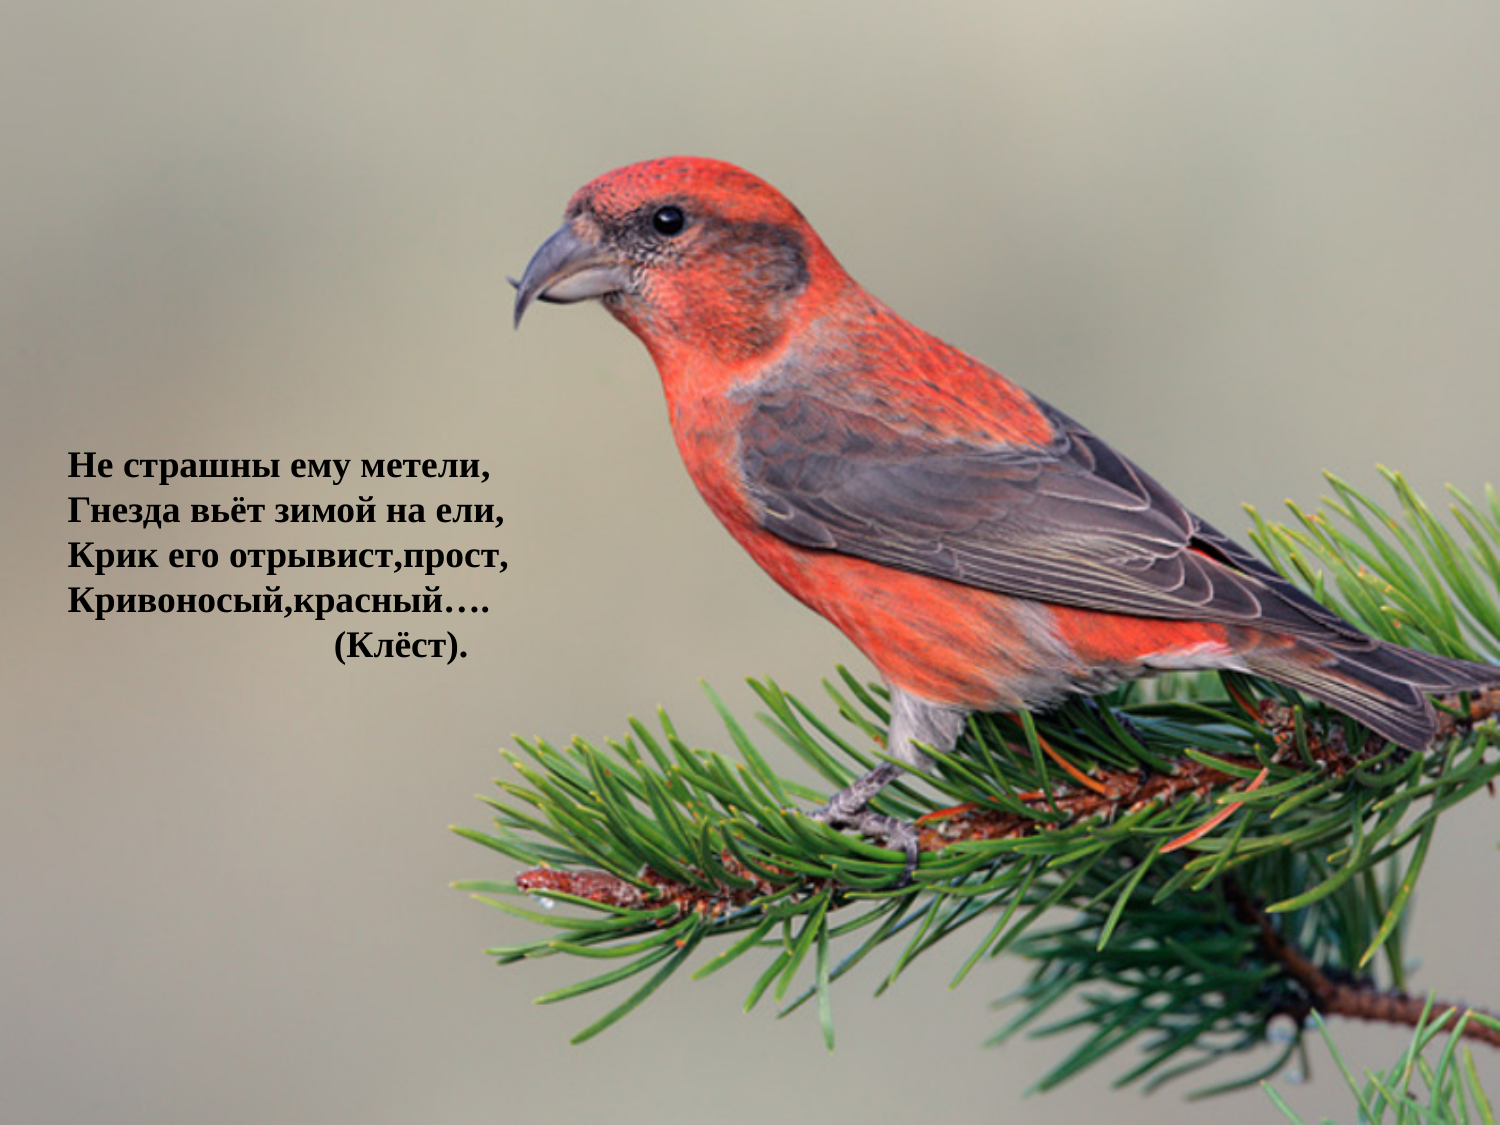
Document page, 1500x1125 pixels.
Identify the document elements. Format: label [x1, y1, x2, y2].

list [0, 0, 1500, 1125]
